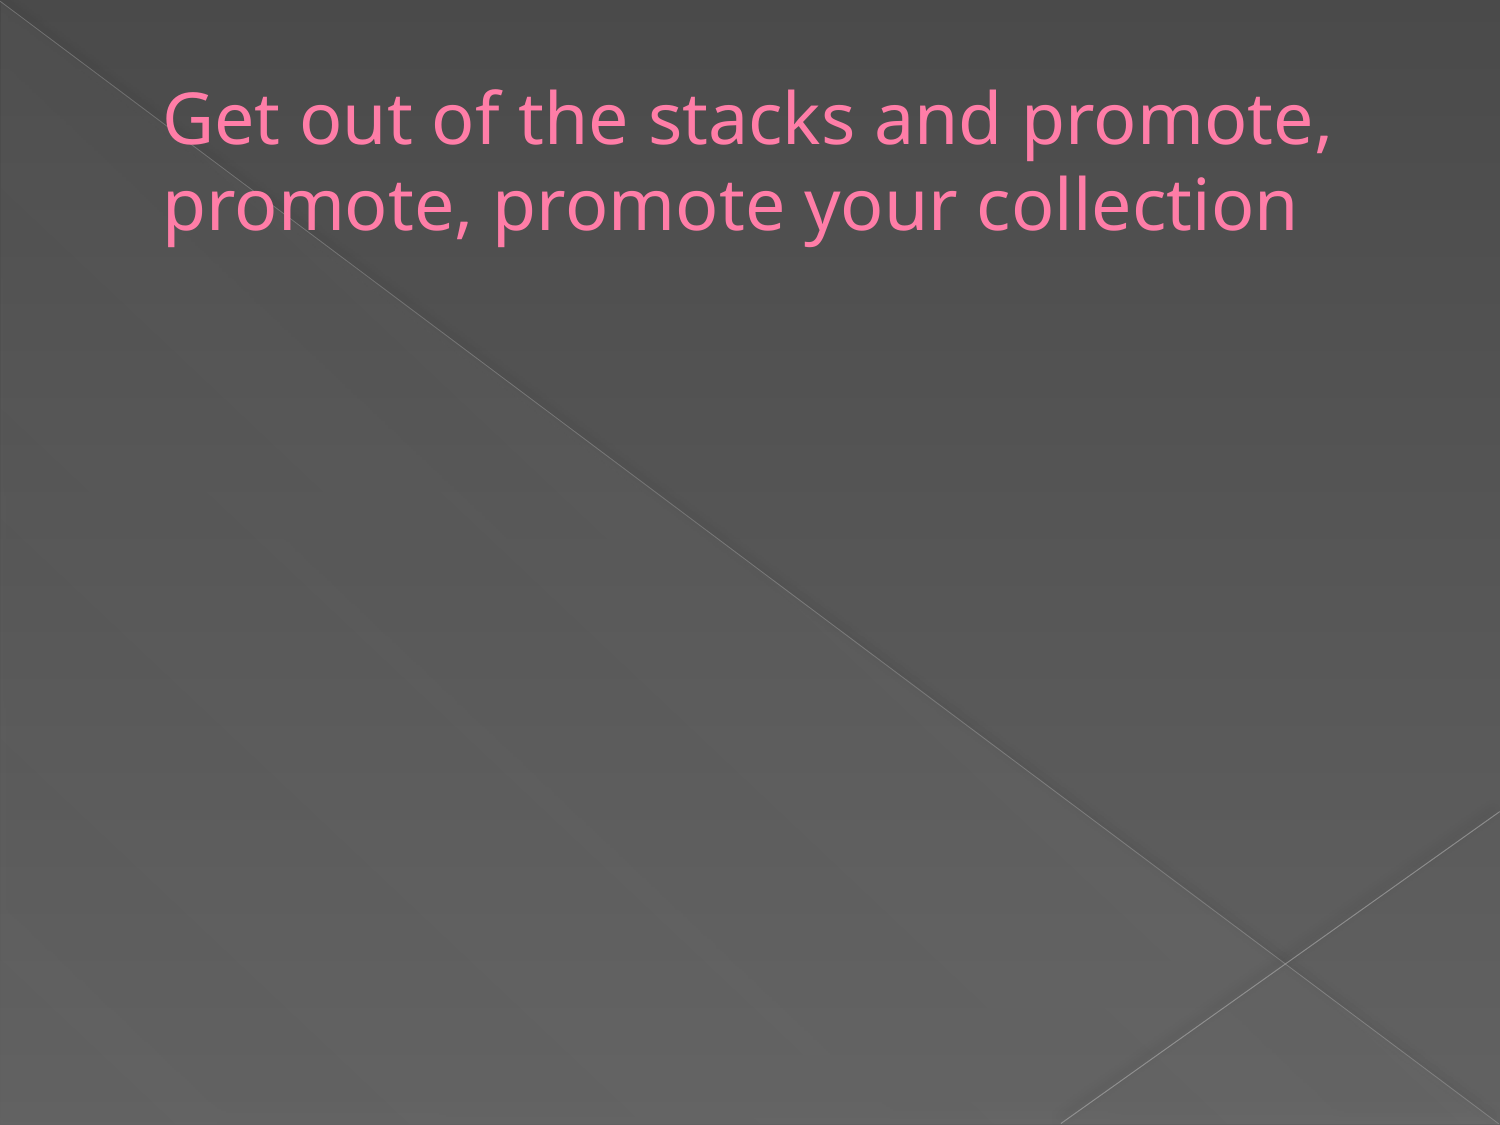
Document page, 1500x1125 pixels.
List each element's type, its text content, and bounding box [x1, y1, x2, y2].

title Get out of the stacks and promote, promote, promote your collection [75, 43, 1425, 274]
